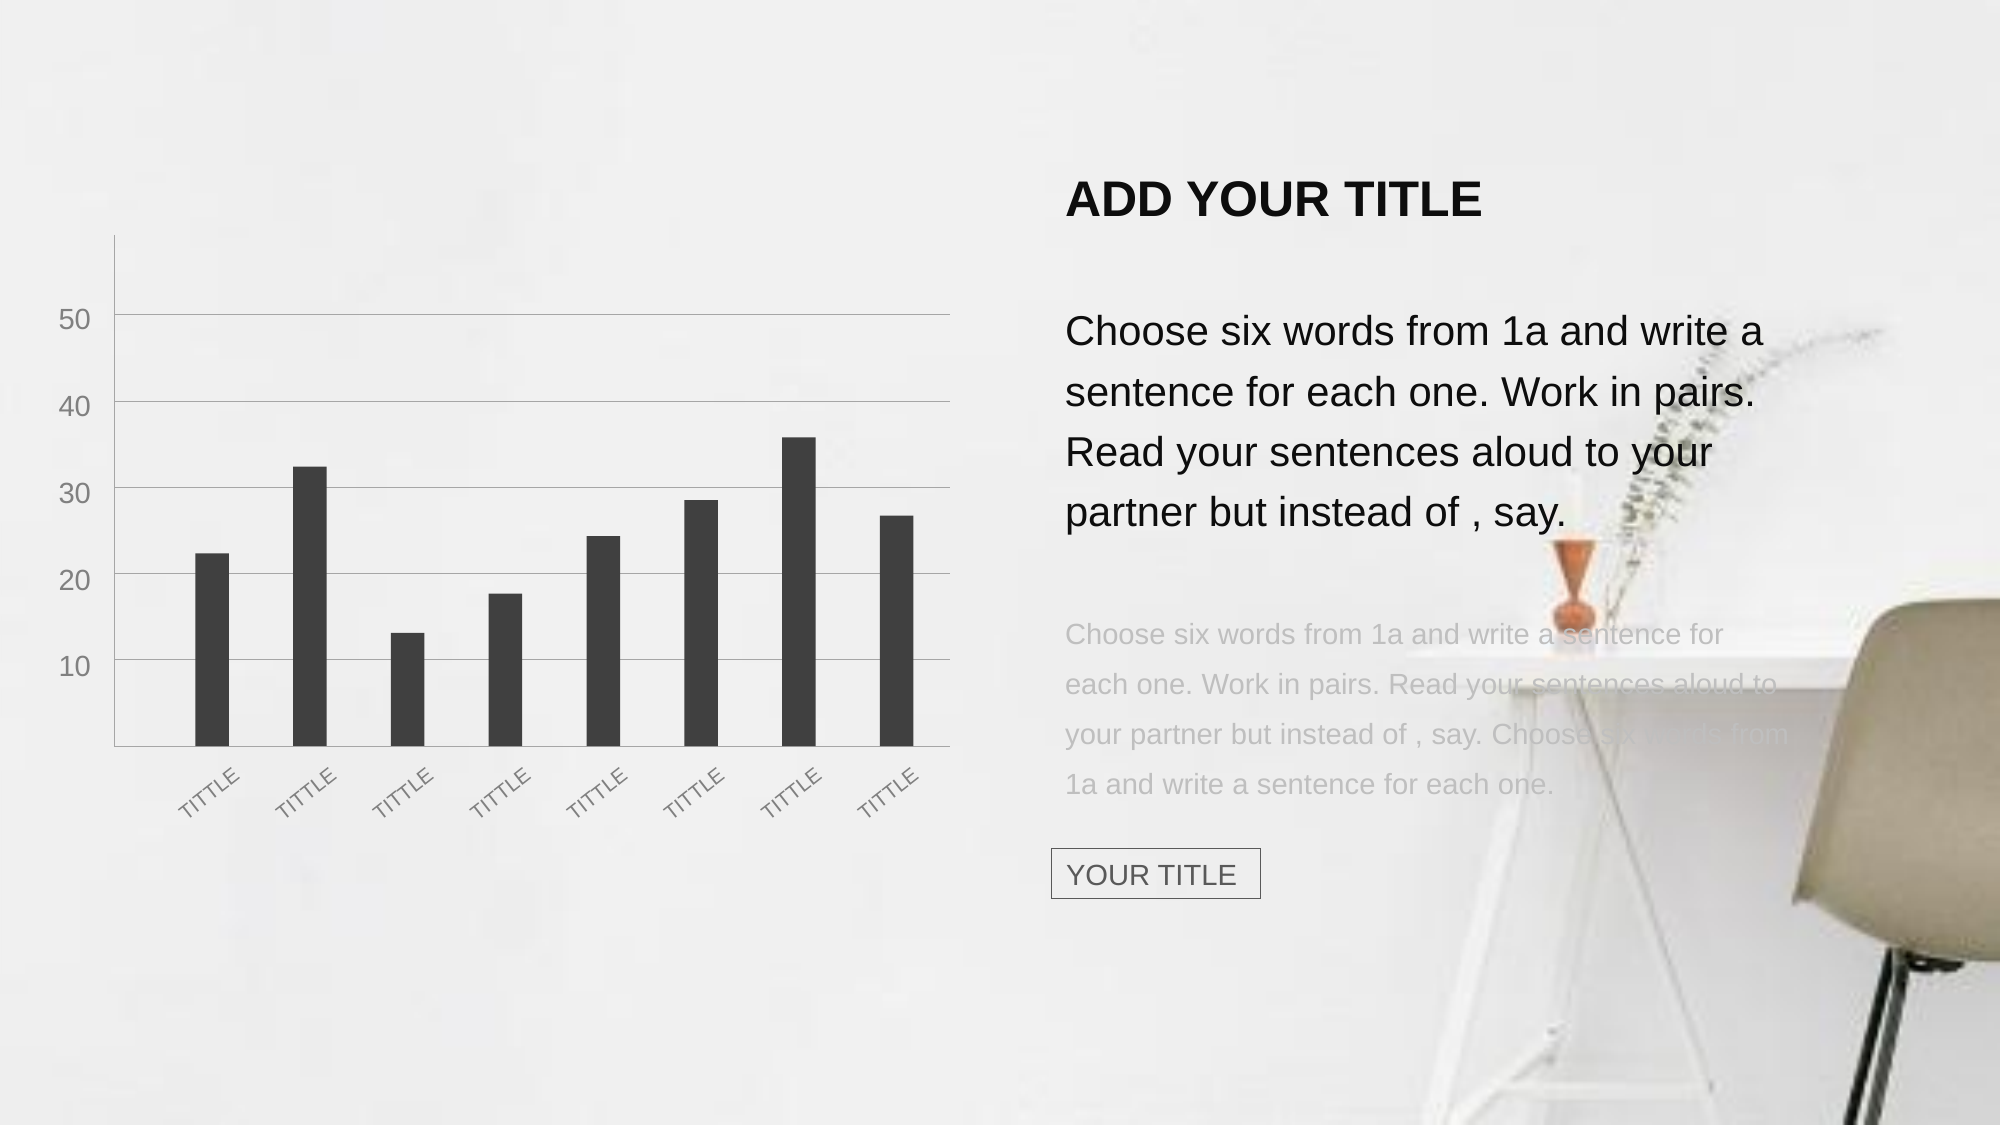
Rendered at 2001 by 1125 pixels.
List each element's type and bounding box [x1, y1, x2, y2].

text_box [44, 234, 950, 813]
picture [0, 0, 2000, 1125]
